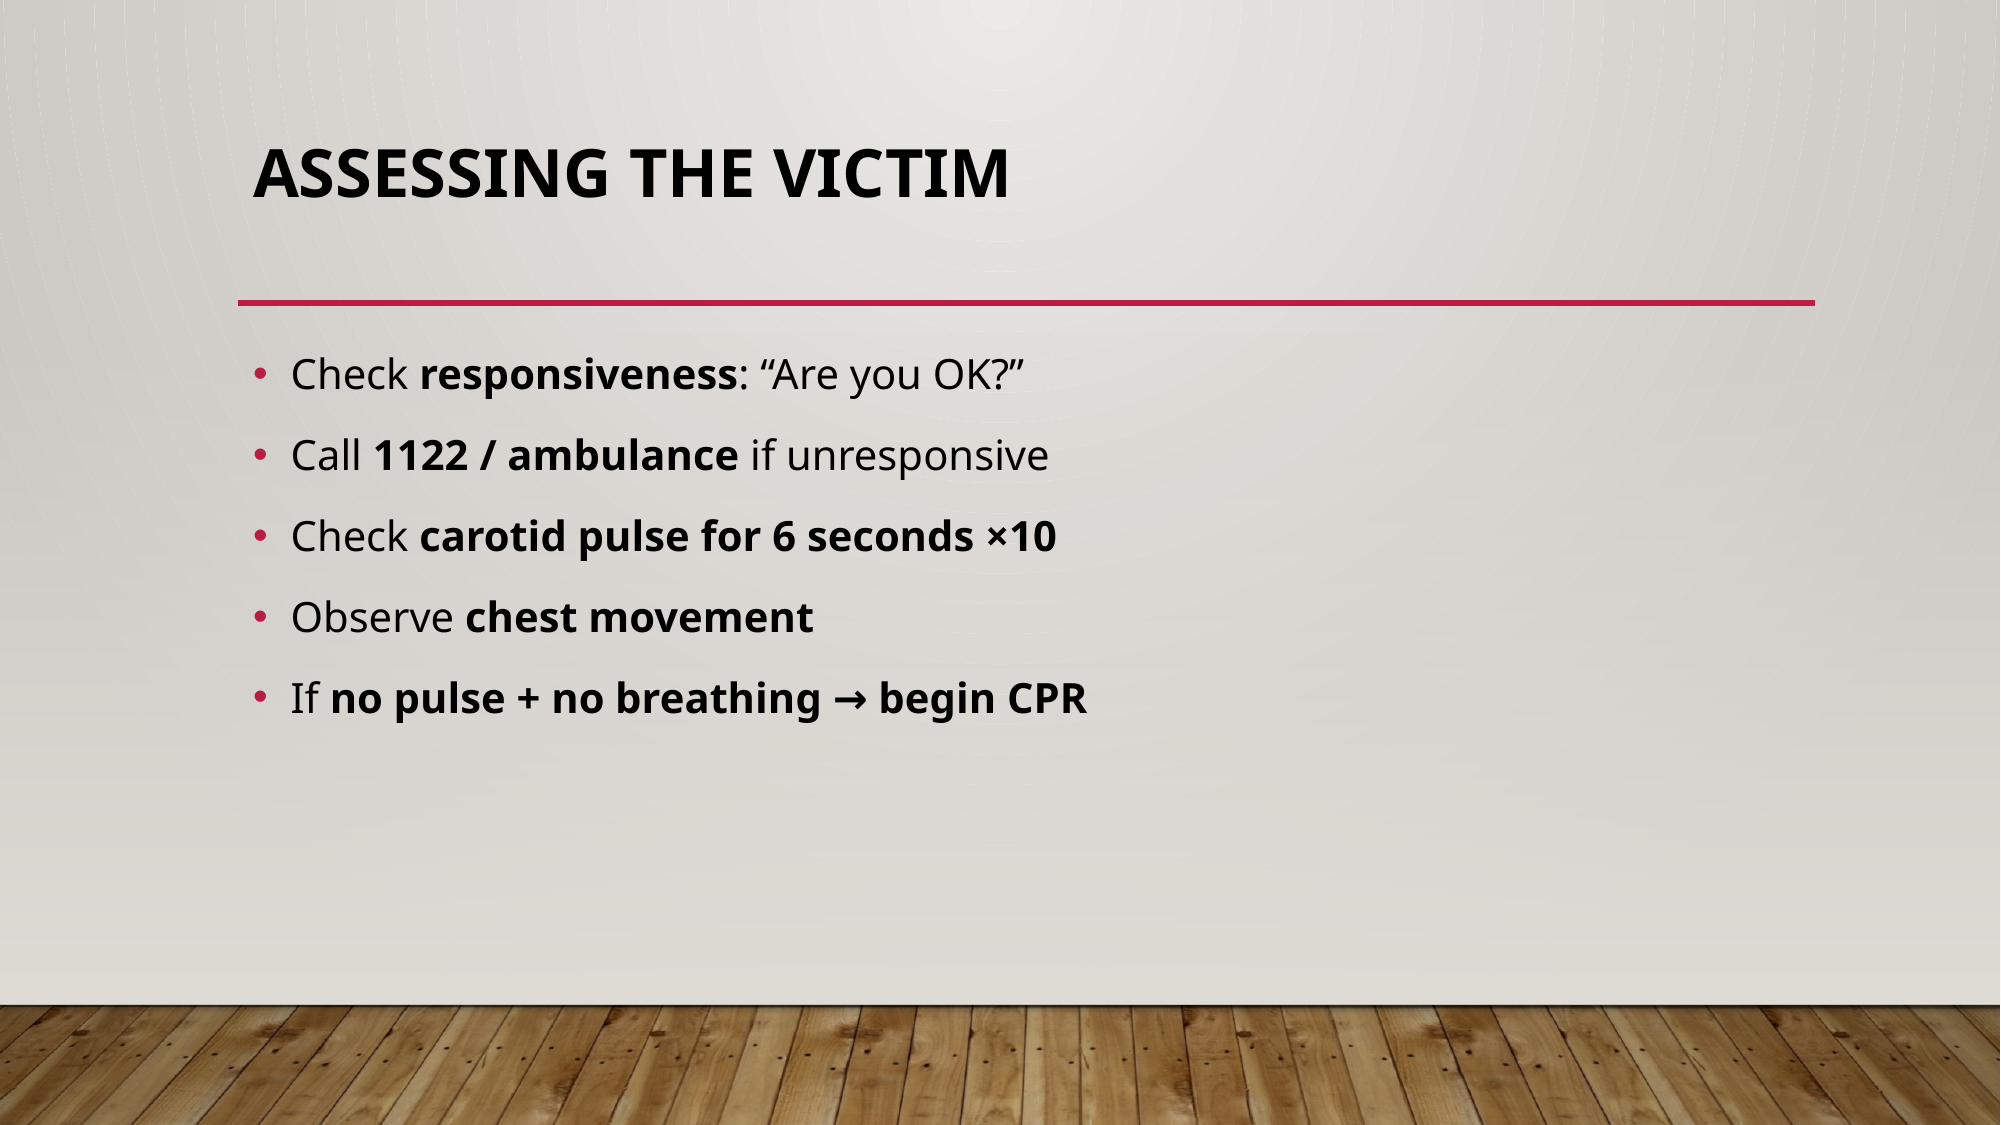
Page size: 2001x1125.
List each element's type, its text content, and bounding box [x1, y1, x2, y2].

list Check responsiveness: “Are you OK?” Call 1122 / ambulance if unresponsive Check carotid pulse for 6 seconds ×10 Observe chest movement If no pulse + no breathing → begin CPR [238, 330, 1814, 897]
title Assessing the Victim [238, 131, 1814, 305]
picture [0, 1005, 2000, 1125]
